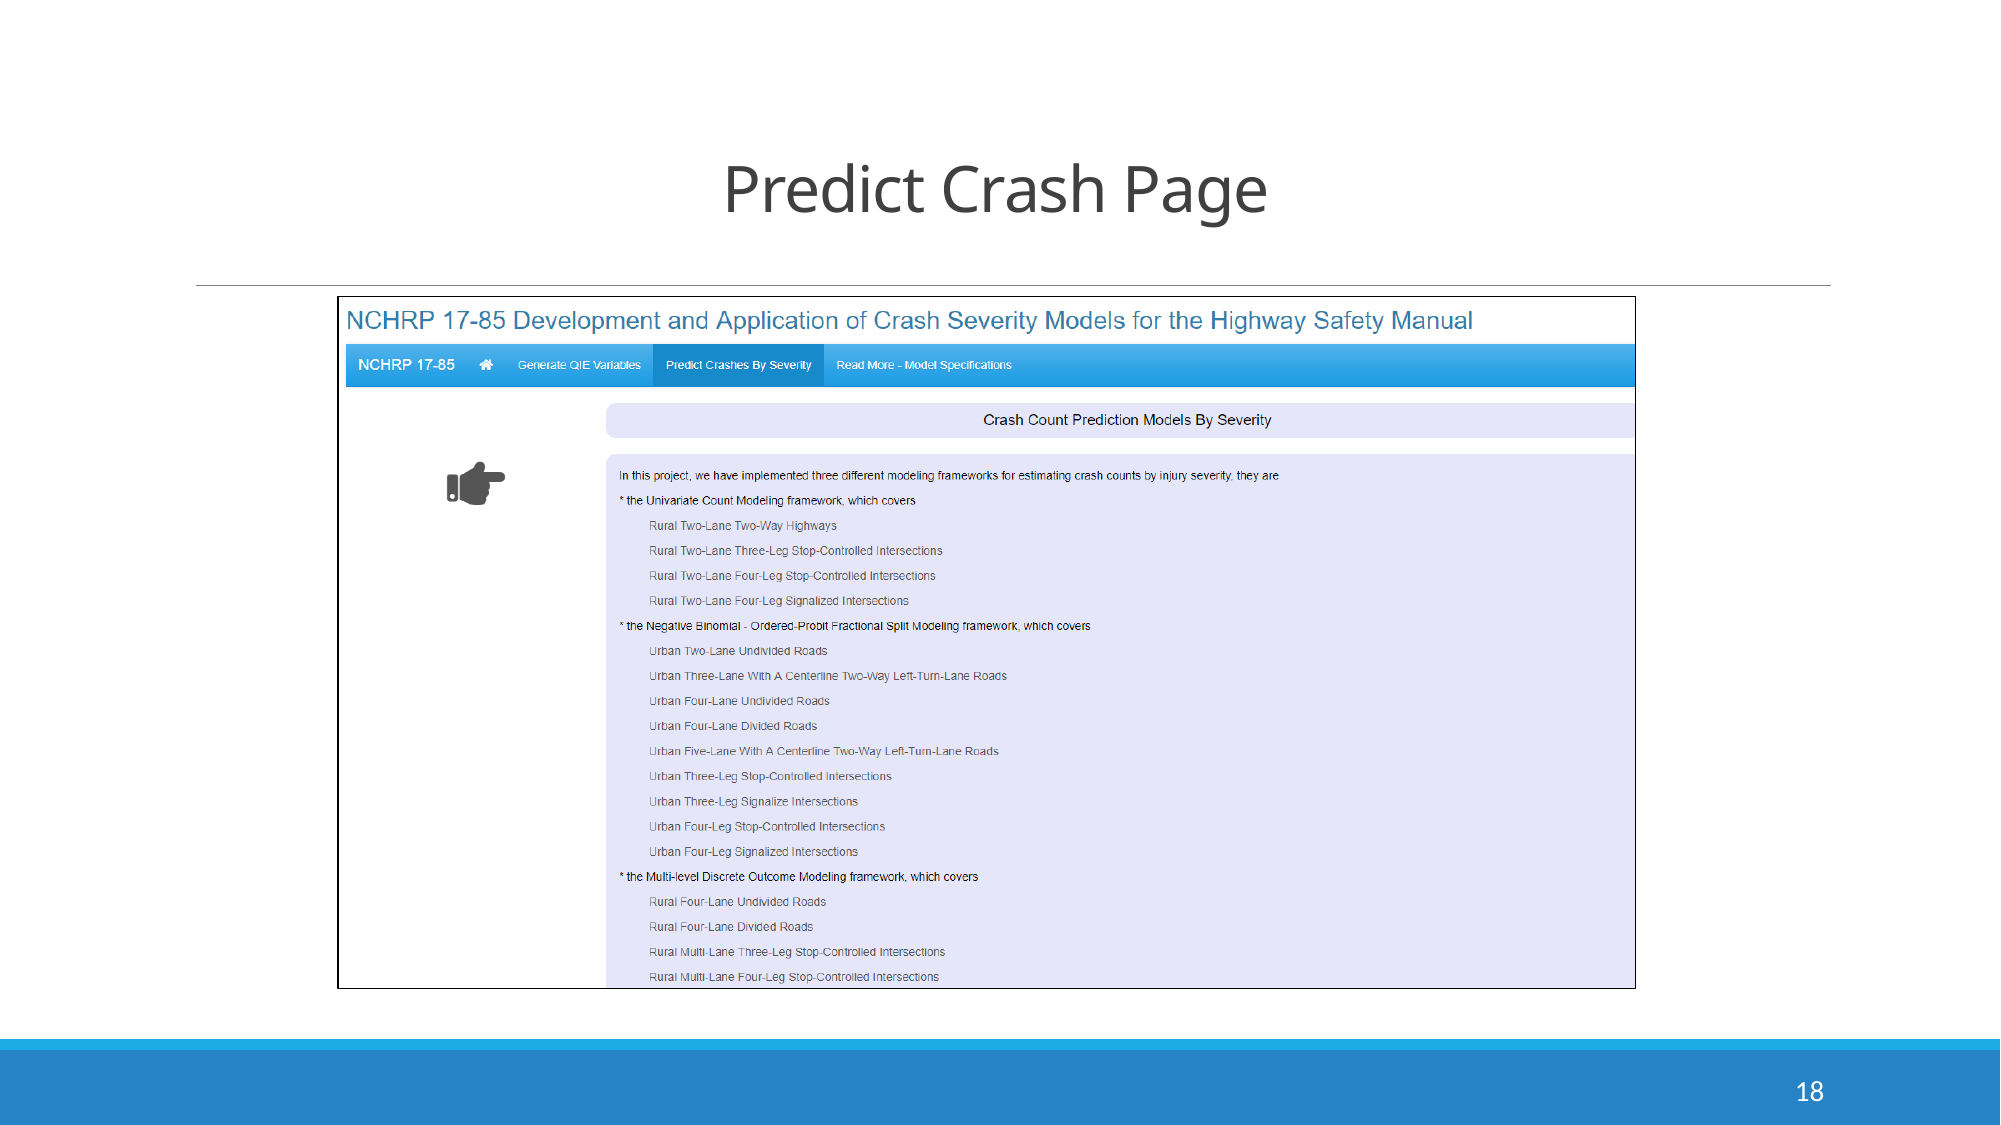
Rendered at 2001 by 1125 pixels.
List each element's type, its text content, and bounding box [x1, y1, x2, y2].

title Predict Crash Page [707, 137, 1293, 234]
picture [337, 296, 1636, 989]
slide_number 18 [1624, 1059, 1840, 1120]
